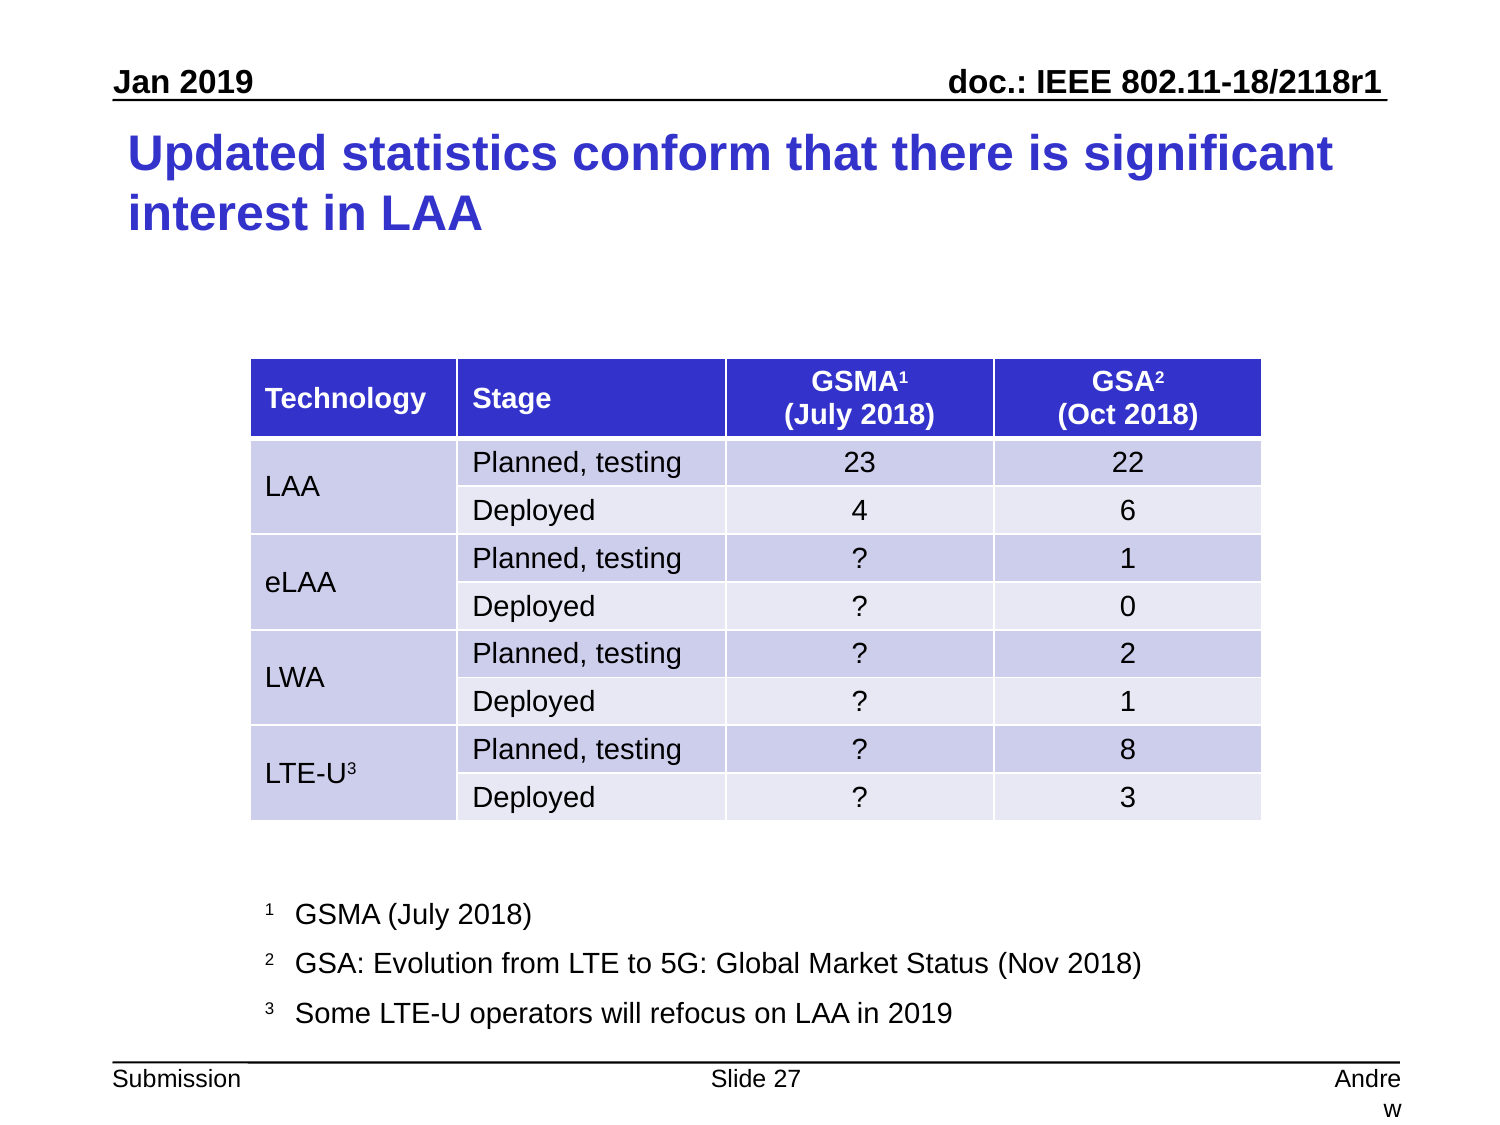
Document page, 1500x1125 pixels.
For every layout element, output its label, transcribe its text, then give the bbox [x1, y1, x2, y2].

table_cell 8 [995, 726, 1261, 772]
table_cell ? [727, 774, 993, 820]
table_cell Planned, testing [458, 535, 725, 581]
table_cell 4 [727, 487, 993, 533]
table_cell Planned, testing [458, 441, 725, 485]
footer Andrew Myles, Cisco [1320, 1061, 1402, 1093]
table_cell Deployed [458, 583, 725, 629]
table_cell Deployed [458, 774, 725, 820]
table_cell ? [727, 631, 993, 677]
table_cell ? [727, 678, 993, 724]
table_cell 1 [995, 678, 1261, 724]
table_cell 3 [995, 774, 1261, 820]
table_cell Deployed [458, 487, 725, 533]
table_cell Planned, testing [458, 726, 725, 772]
table_header GSA2 (Oct 2018) [995, 359, 1261, 436]
table_cell 0 [995, 583, 1261, 629]
table_cell LTE-U3 [251, 726, 456, 820]
table_header GSMA1 (July 2018) [727, 359, 993, 436]
table_cell Planned, testing [458, 631, 725, 677]
table_header Stage [458, 359, 725, 436]
table_cell ? [727, 583, 993, 629]
table_cell ? [727, 726, 993, 772]
table_cell eLAA [251, 535, 456, 629]
table_cell 1 [995, 535, 1261, 581]
table_cell 6 [995, 487, 1261, 533]
slide_number Slide 27 [709, 1061, 803, 1093]
title Updated statistics conform that there is significant interest in LAA [112, 112, 1388, 288]
text_box 1 GSMA (July 2018) 2 GSA: Evolution from LTE to 5G: Global Market Status (Nov 2018) 3 Some LTE-U operators will refocus on LAA in 2019 [249, 887, 1263, 1038]
table_cell 22 [995, 441, 1261, 485]
table_cell LWA [251, 631, 456, 724]
table_cell 23 [727, 441, 993, 485]
table_cell LAA [251, 441, 456, 533]
table_cell 2 [995, 631, 1261, 677]
table_cell ? [727, 535, 993, 581]
table_header Technology [251, 359, 456, 436]
table_cell Deployed [458, 678, 725, 724]
